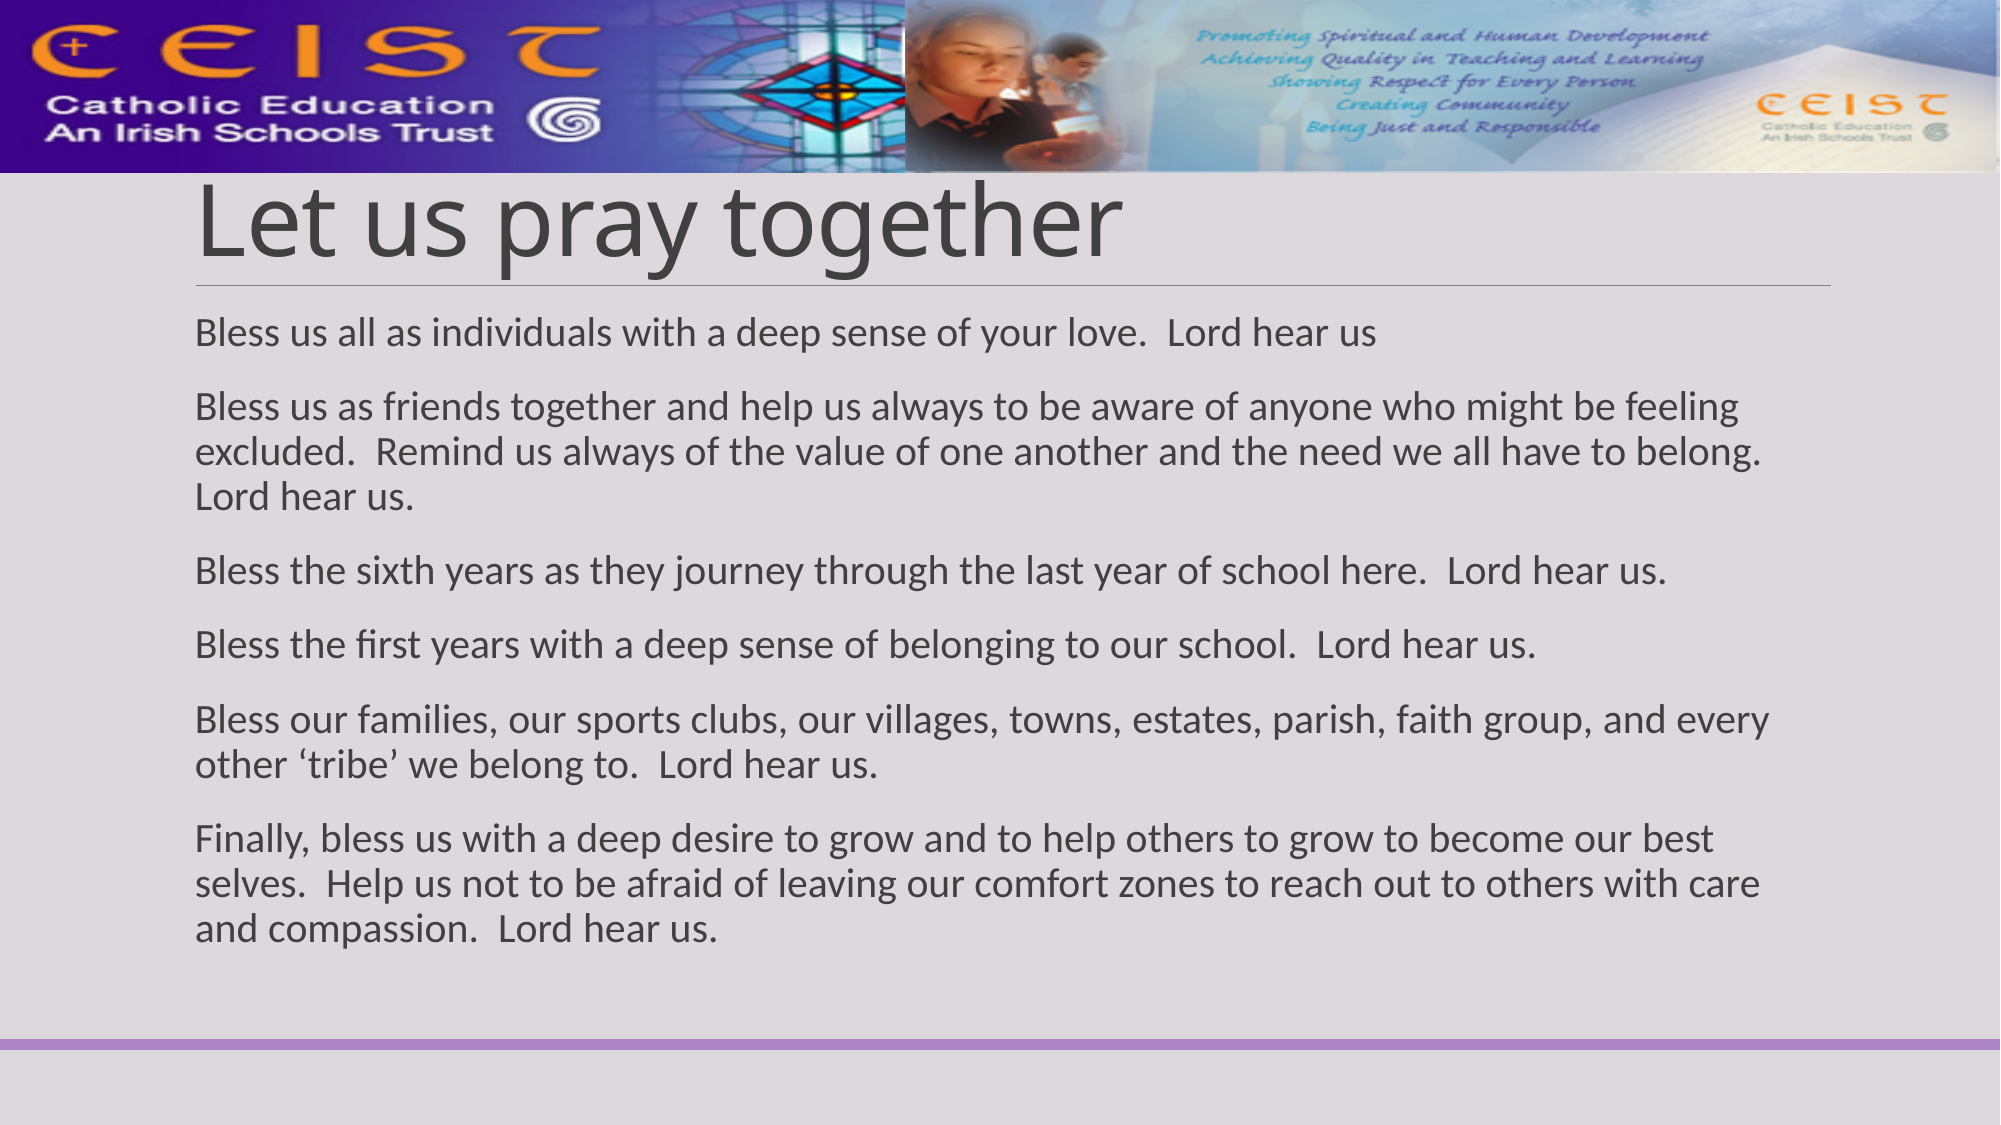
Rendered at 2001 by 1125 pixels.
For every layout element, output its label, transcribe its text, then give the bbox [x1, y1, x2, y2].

list Bless us all as individuals with a deep sense of your love. Lord hear us Bless us as friends together and help us always to be aware of anyone who might be feeling excluded. Remind us always of the value of one another and the need we all have to belong. Lord hear us. Bless the sixth years as they journey through the last year of school here. Lord hear us. Bless the first years with a deep sense of belonging to our school. Lord hear us. Bless our families, our sports clubs, our villages, towns, estates, parish, faith group, and every other ‘tribe’ we belong to. Lord hear us. Finally, bless us with a deep desire to grow and to help others to grow to become our best selves. Help us not to be afraid of leaving our comfort zones to reach out to others with care and compassion. Lord hear us. [179, 302, 1830, 963]
picture [0, 0, 2000, 173]
title Let us pray together [179, 47, 1830, 285]
